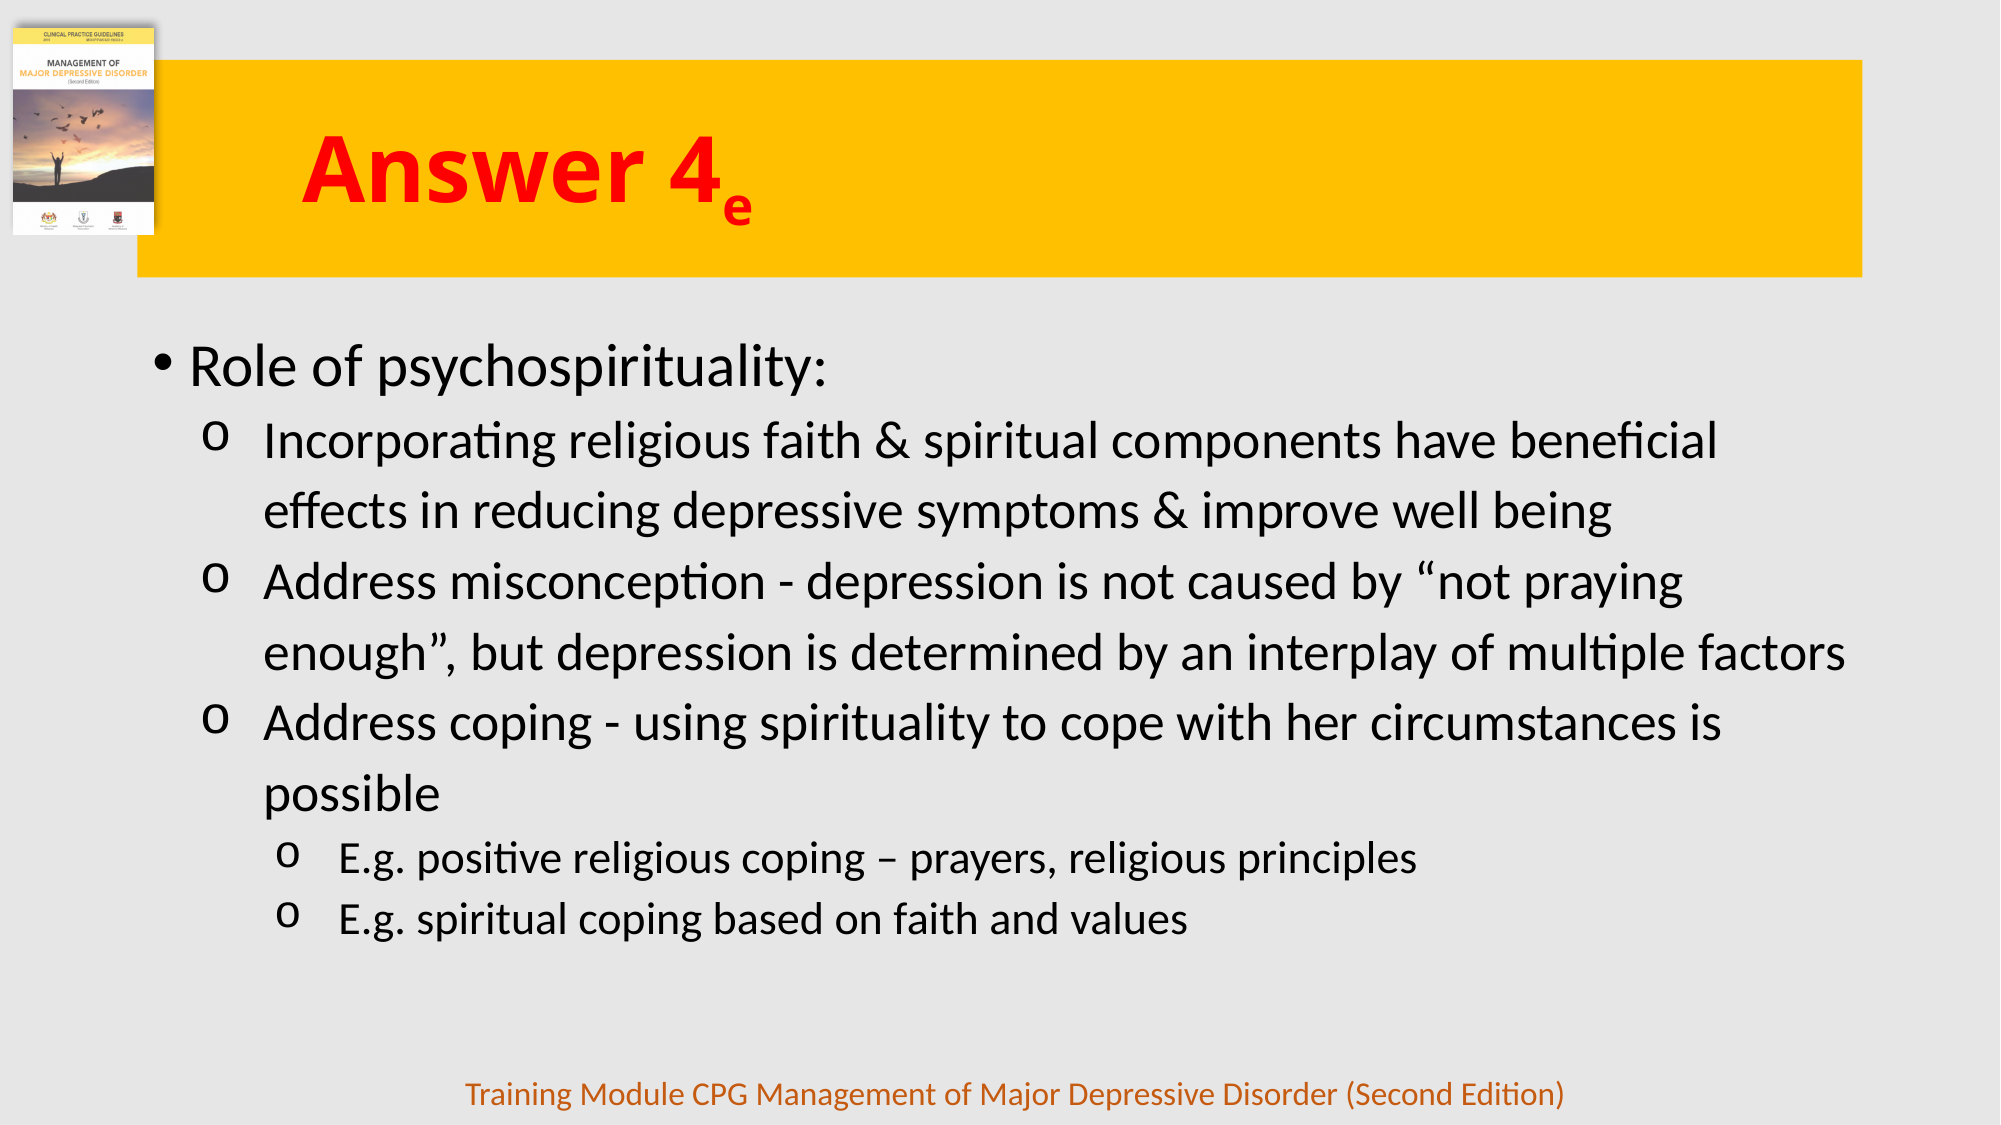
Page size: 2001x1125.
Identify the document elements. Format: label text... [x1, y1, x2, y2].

picture [13, 28, 154, 235]
text_box Training Module CPG Management of Major Depressive Disorder (Second Edition) [450, 1065, 1832, 1120]
list Role of psychospirituality: Incorporating religious faith & spiritual components have beneficial effects in reducing depressive symptoms & improve well being Address misconception - depression is not caused by “not praying enough”, but depression is determined by an interplay of multiple factors Address coping - using spirituality to cope with her circumstances is possible E.g. positive religious coping – prayers, religious principles E.g. spiritual coping based on faith and values [137, 309, 1863, 1024]
title Answer 4e [137, 59, 1863, 278]
